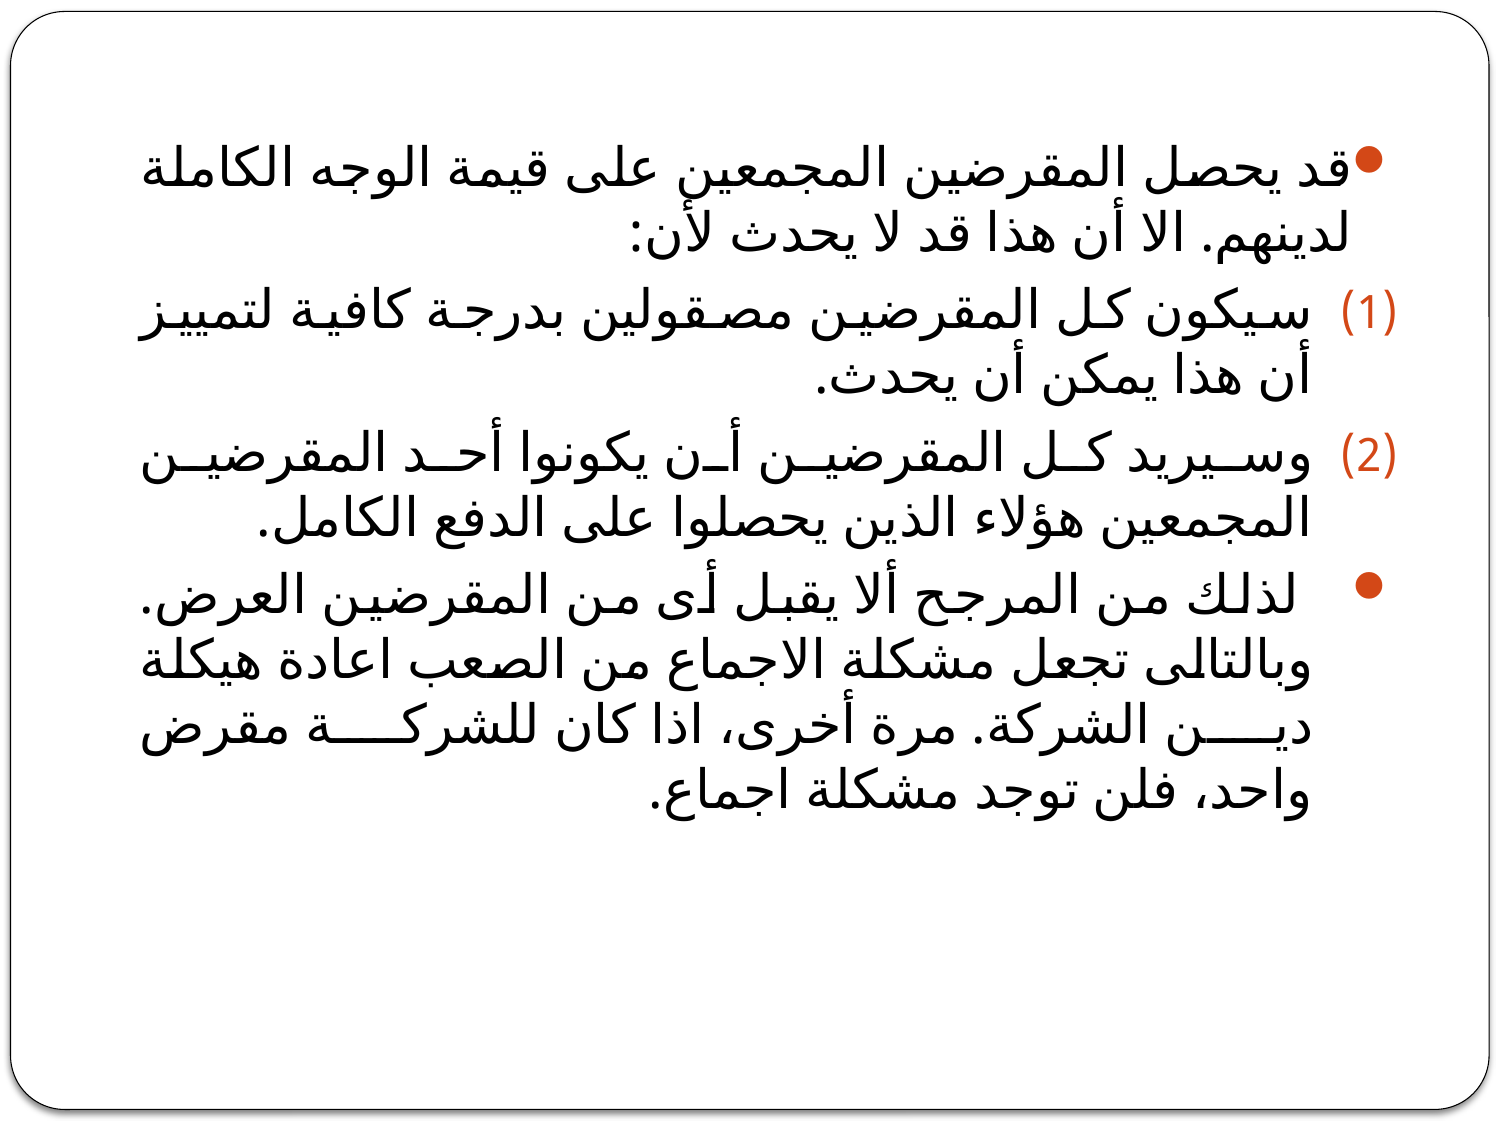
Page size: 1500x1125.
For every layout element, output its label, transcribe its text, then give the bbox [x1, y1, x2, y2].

list قد يحصل المقرضين المجمعين على قيمة الوجه الكاملة لدينهم. الا أن هذا قد لا يحدث لأن: سيكون كل المقرضين مصقولين بدرجة كافية لتمييز أن هذا يمكن أن يحدث. وسيريد كل المقرضين أن يكونوا أحد المقرضين المجمعين هؤلاء الذين يحصلوا على الدفع الكامل. لذلك من المرجح ألا يقبل أى من المقرضين العرض. وبالتالى تجعل مشكلة الاجماع من الصعب اعادة هيكلة دين الشركة. مرة أخرى، اذا كان للشركة مقرض واحد، فلن توجد مشكلة اجماع. [125, 125, 1413, 1050]
